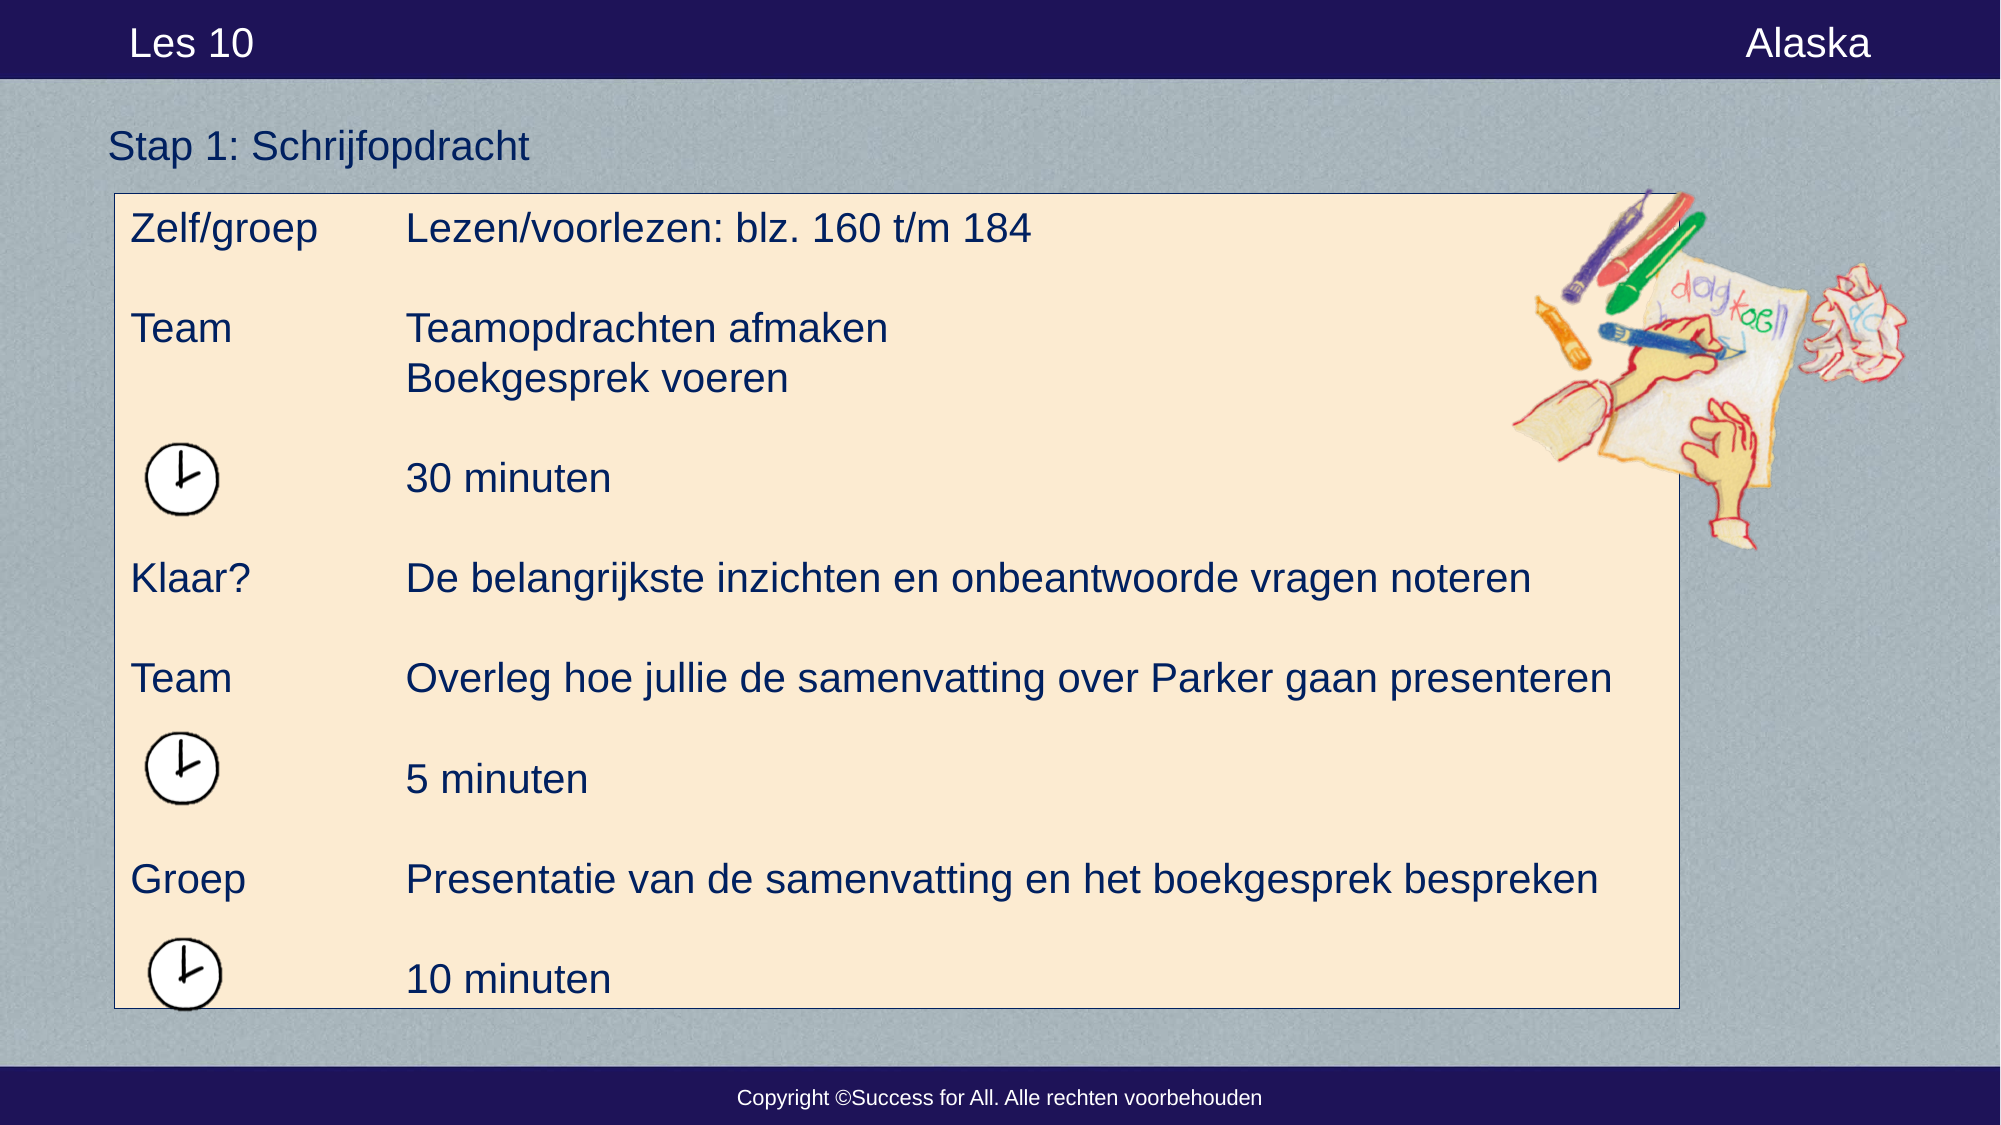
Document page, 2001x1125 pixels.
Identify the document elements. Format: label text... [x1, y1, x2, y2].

text_box Les 10 [114, 8, 354, 73]
text_box Zelf/groep Lezen/voorlezen: blz. 160 t/m 184 Team Teamopdrachten afmaken Boekgesprek voeren 30 minuten Klaar? De belangrijkste inzichten en onbeantwoorde vragen noteren Team Overleg hoe jullie de samenvatting over Parker gaan presenteren 5 minuten Groep Presentatie van de samenvatting en het boekgesprek bespreken 10 minuten [114, 193, 1680, 1009]
text_box Copyright ©Success for All. Alle rechten voorbehouden [0, 1076, 2000, 1125]
picture [0, 0, 2001, 1125]
text_box Alaska [999, 8, 1886, 73]
text_box Stap 1: Schrijfopdracht [92, 111, 886, 177]
